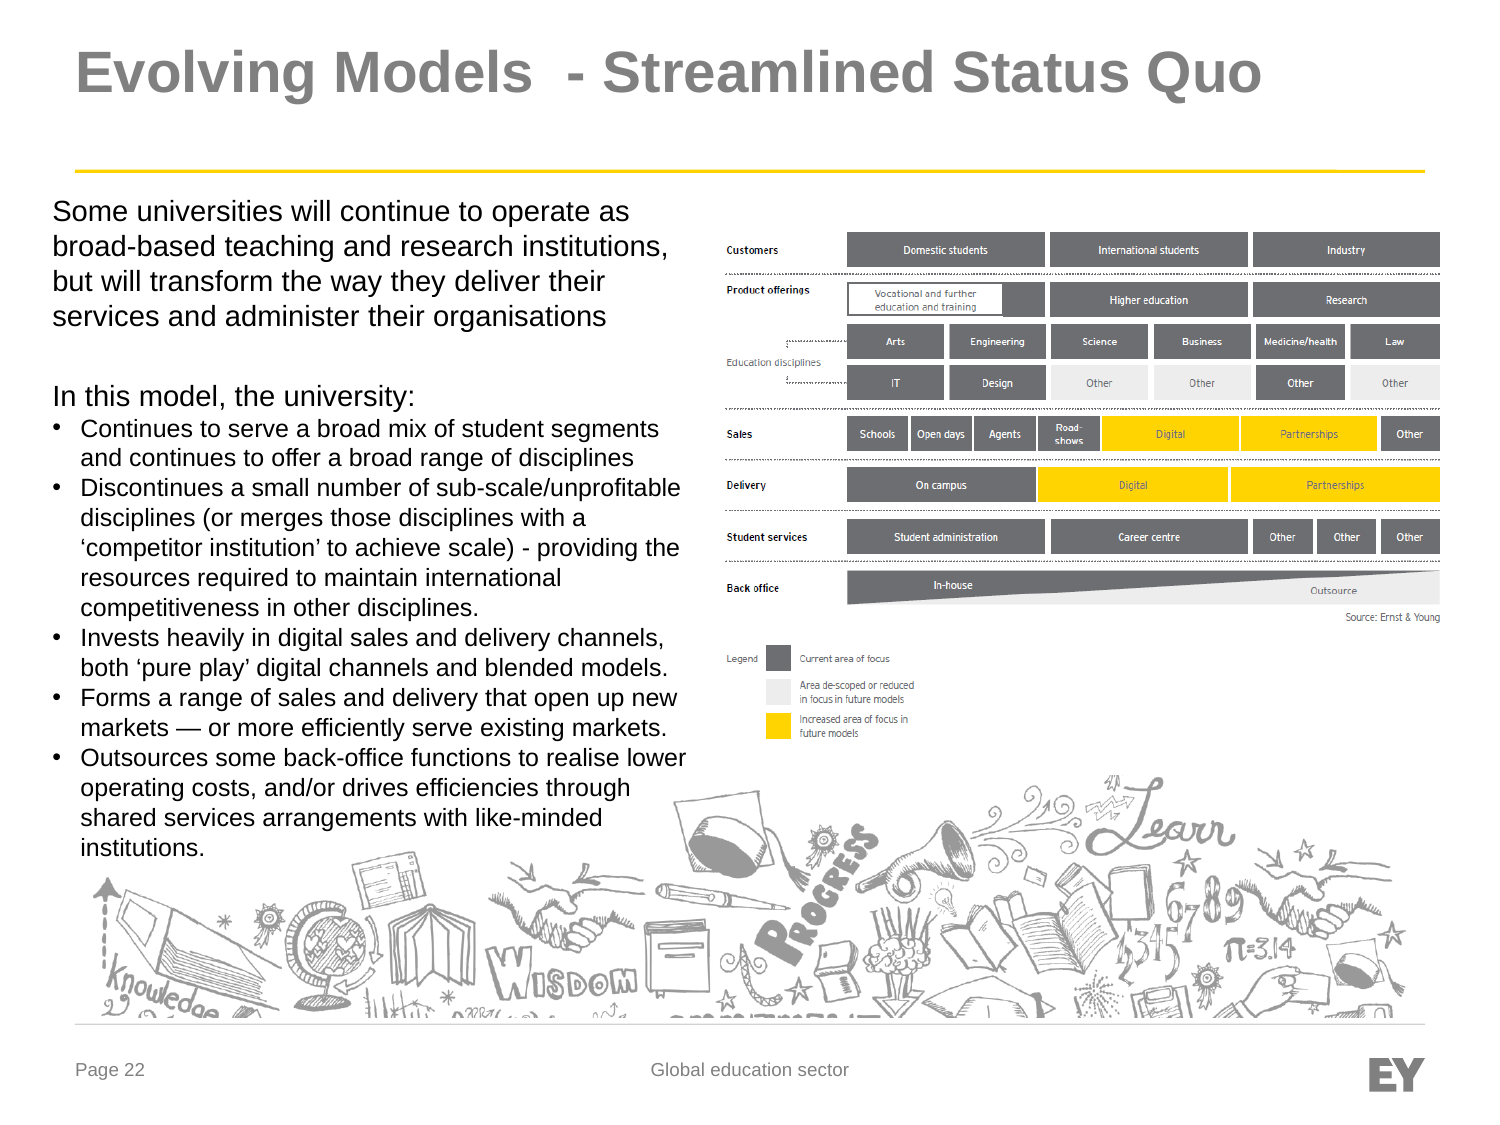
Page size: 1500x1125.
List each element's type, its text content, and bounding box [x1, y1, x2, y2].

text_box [720, 227, 1454, 776]
picture [78, 743, 1426, 1018]
text_box Some universities will continue to operate as broad-based teaching and research institutions, but will transform the way they deliver their services and administer their organisations In this model, the university: Continues to serve a broad mix of student segments and continues to offer a broad range of disciplines Discontinues a small number of sub-scale/unprofitable disciplines (or merges those disciplines with a ‘competitor institution’ to achieve scale) - providing the resources required to maintain international competitiveness in other disciplines. Invests heavily in digital sales and delivery channels, both ‘pure play’ digital channels and blended models. Forms a range of sales and delivery that open up new markets — or more efficiently serve existing markets. Outsources some back-office functions to realise lower operating costs, and/or drives efficiencies through shared services arrangements with like-minded institutions. [37, 184, 704, 869]
title Evolving Models - Streamlined Status Quo [75, 45, 1425, 170]
